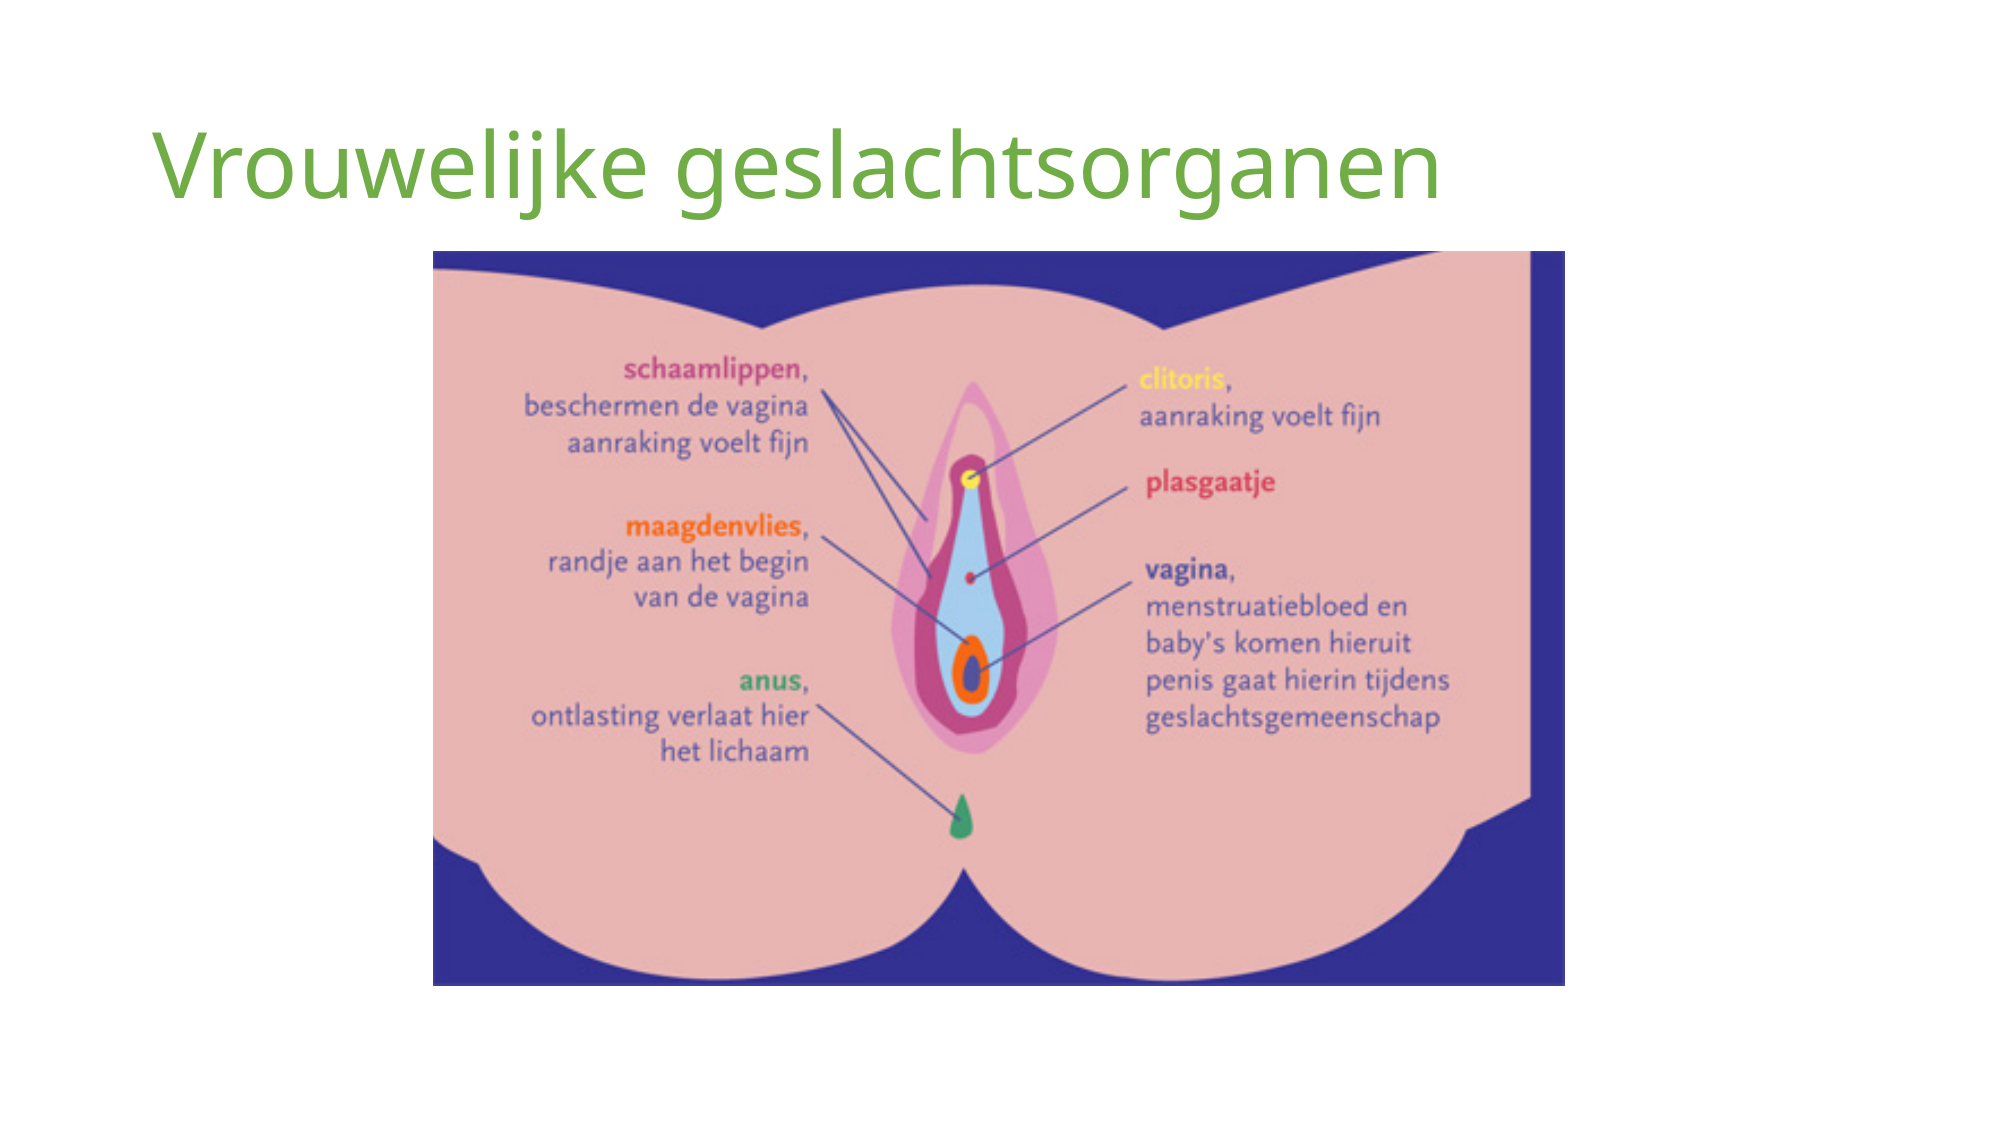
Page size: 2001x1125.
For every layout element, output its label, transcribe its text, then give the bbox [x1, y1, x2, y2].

picture [432, 251, 1565, 986]
title Vrouwelijke geslachtsorganen [137, 59, 1863, 278]
